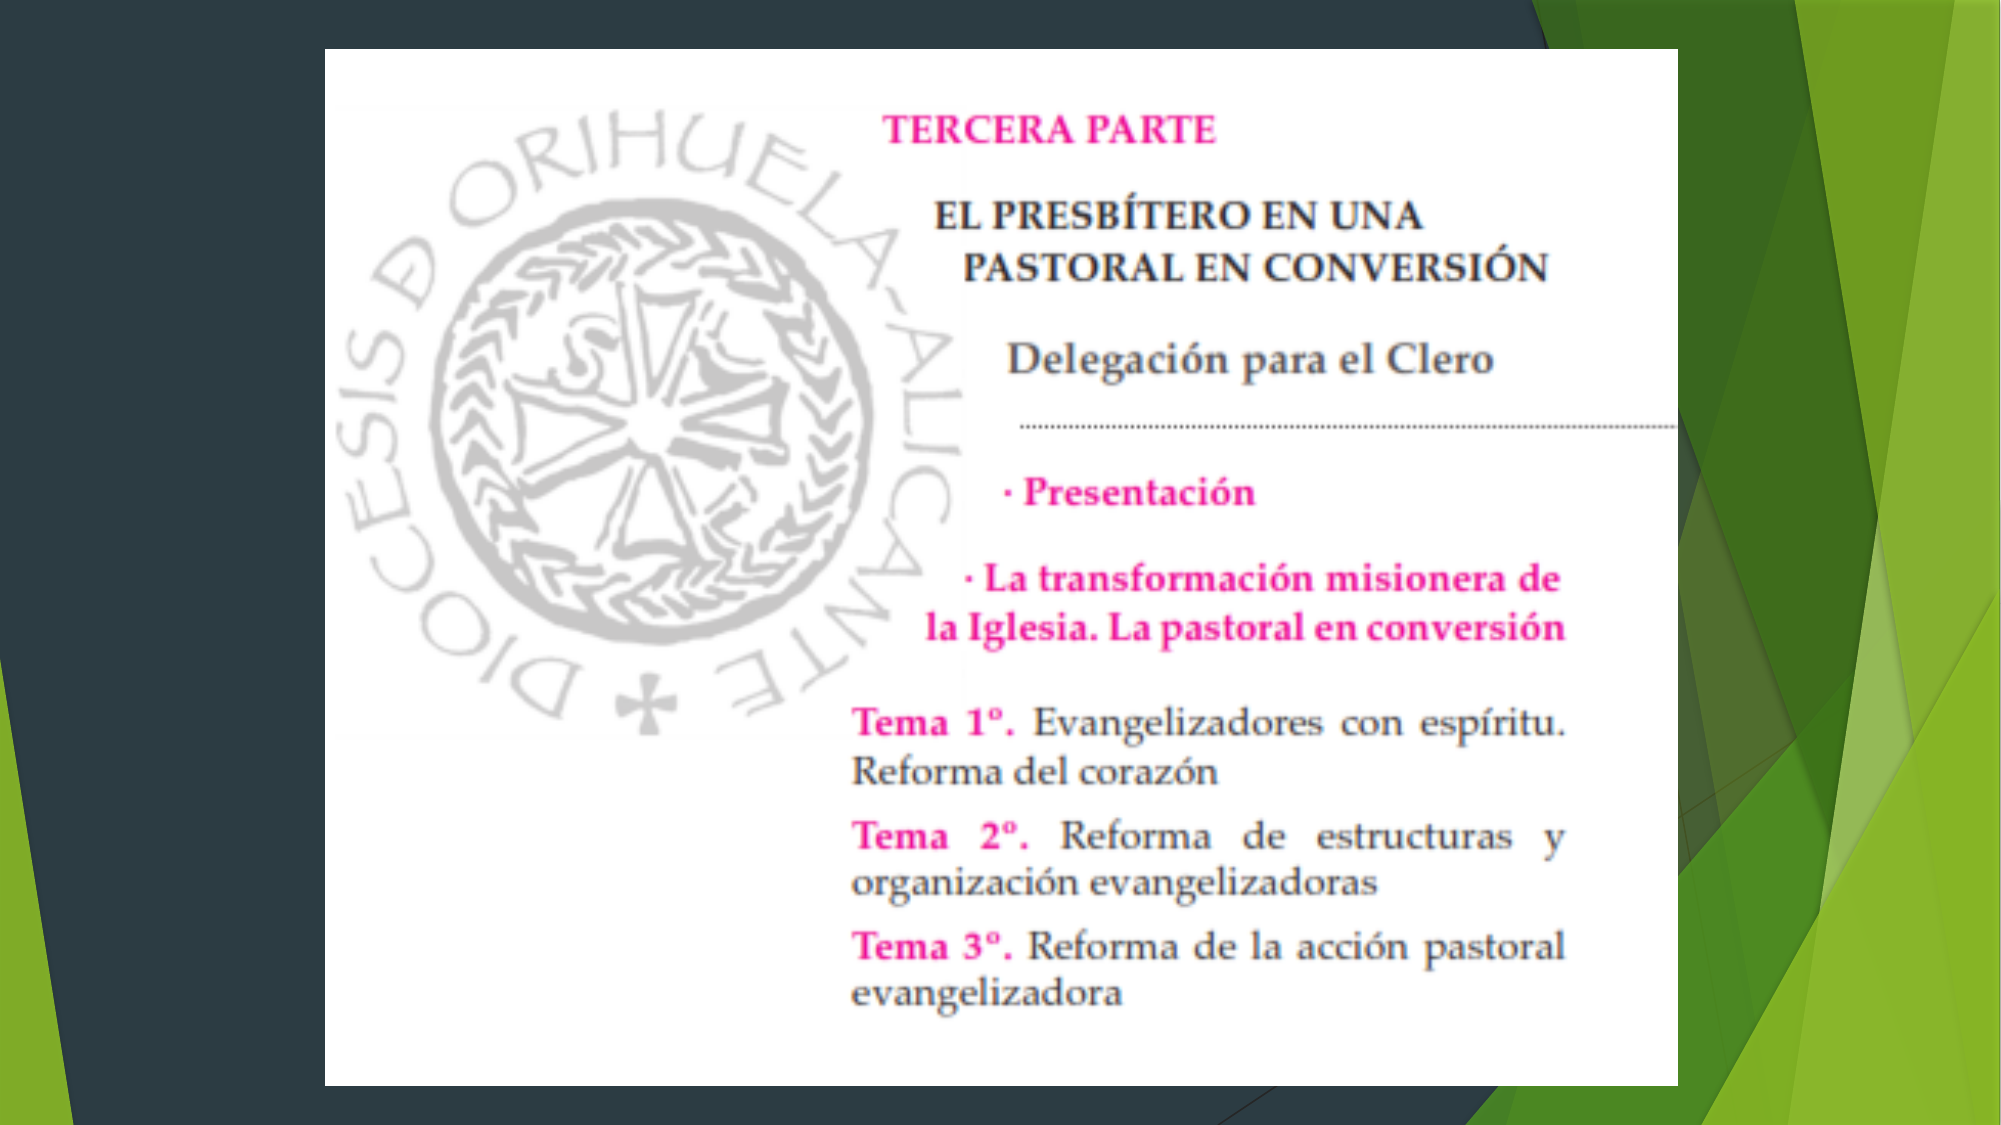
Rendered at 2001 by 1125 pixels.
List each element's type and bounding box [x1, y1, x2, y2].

picture [325, 48, 1678, 1086]
